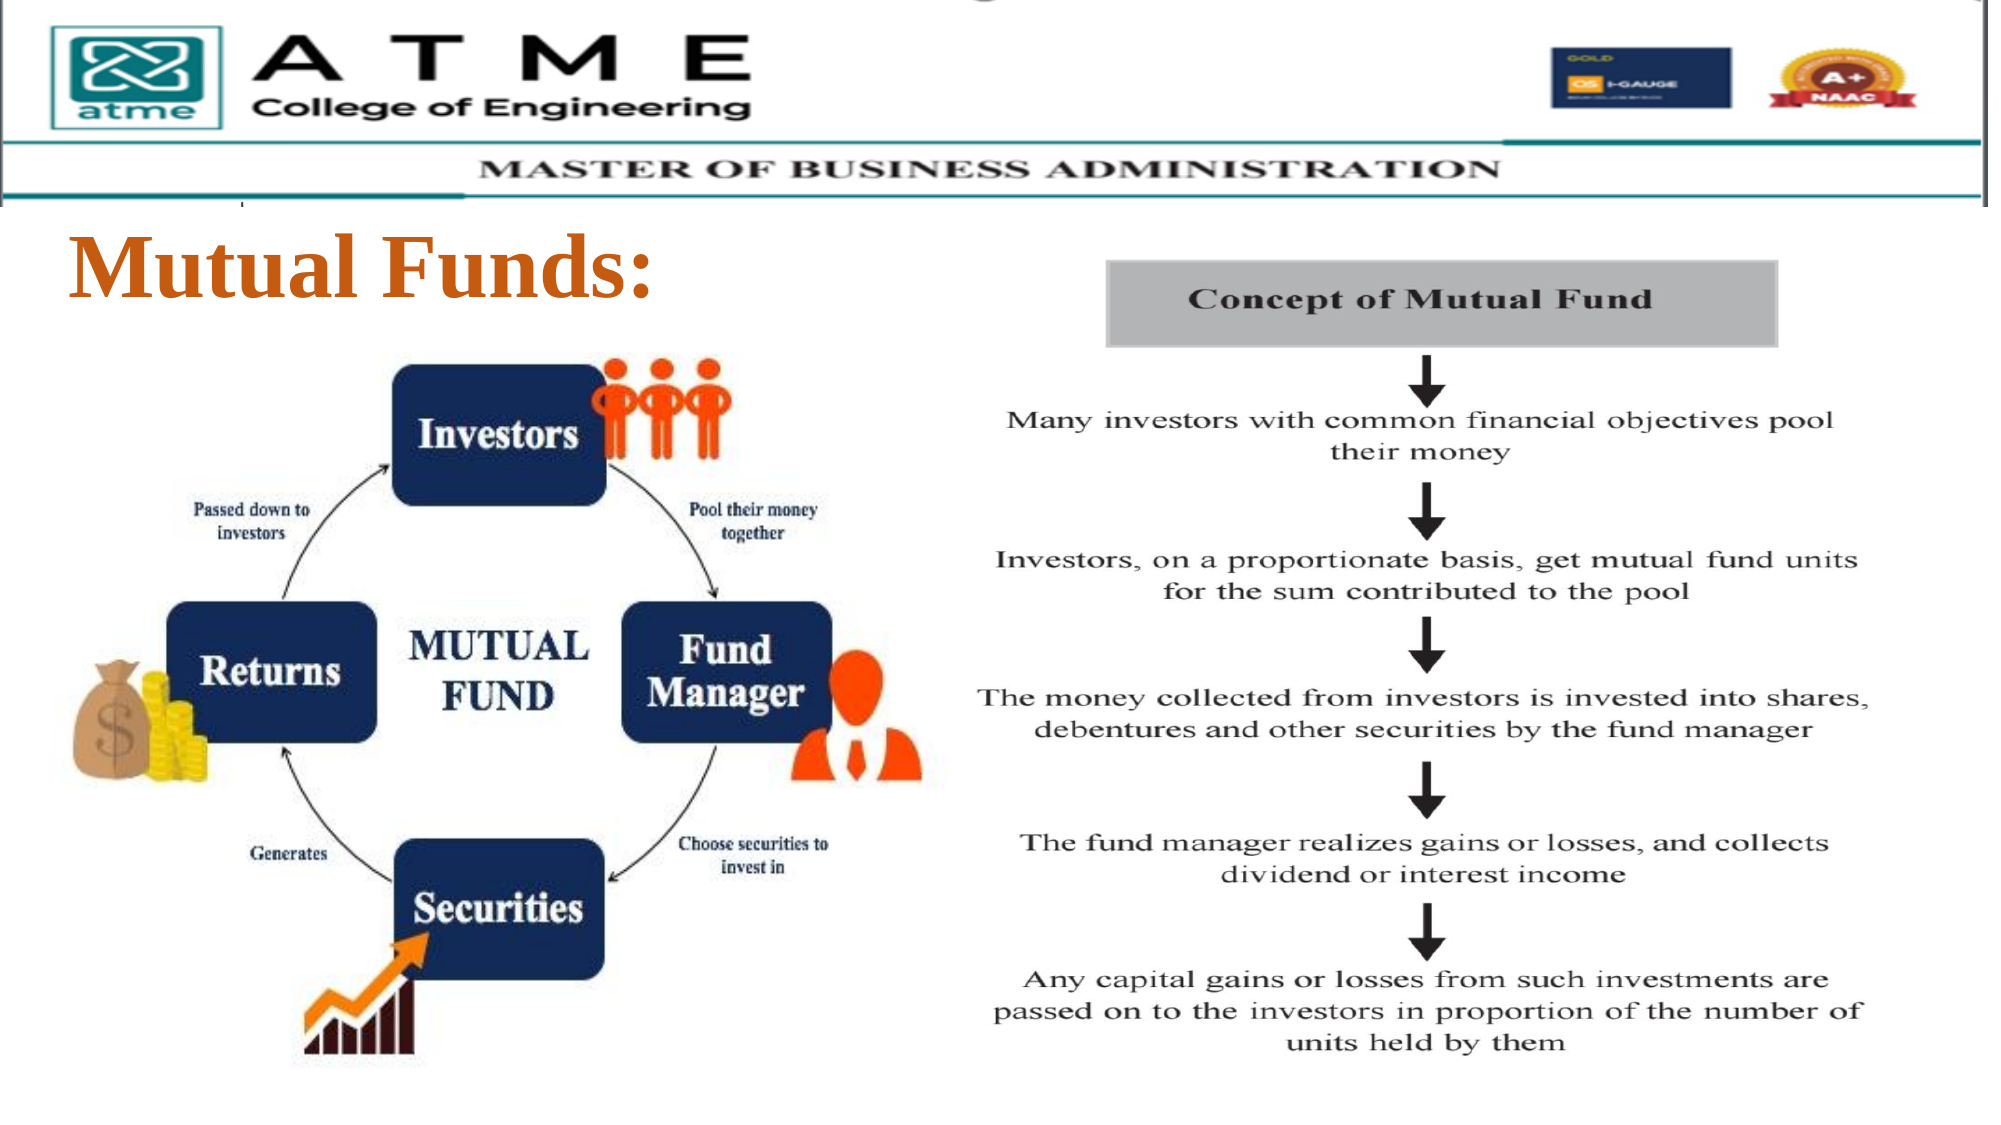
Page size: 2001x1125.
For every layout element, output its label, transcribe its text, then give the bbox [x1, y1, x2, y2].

title Mutual Funds: [53, 175, 1863, 322]
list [966, 226, 1947, 1090]
picture [0, 0, 1988, 207]
picture [53, 322, 967, 1074]
